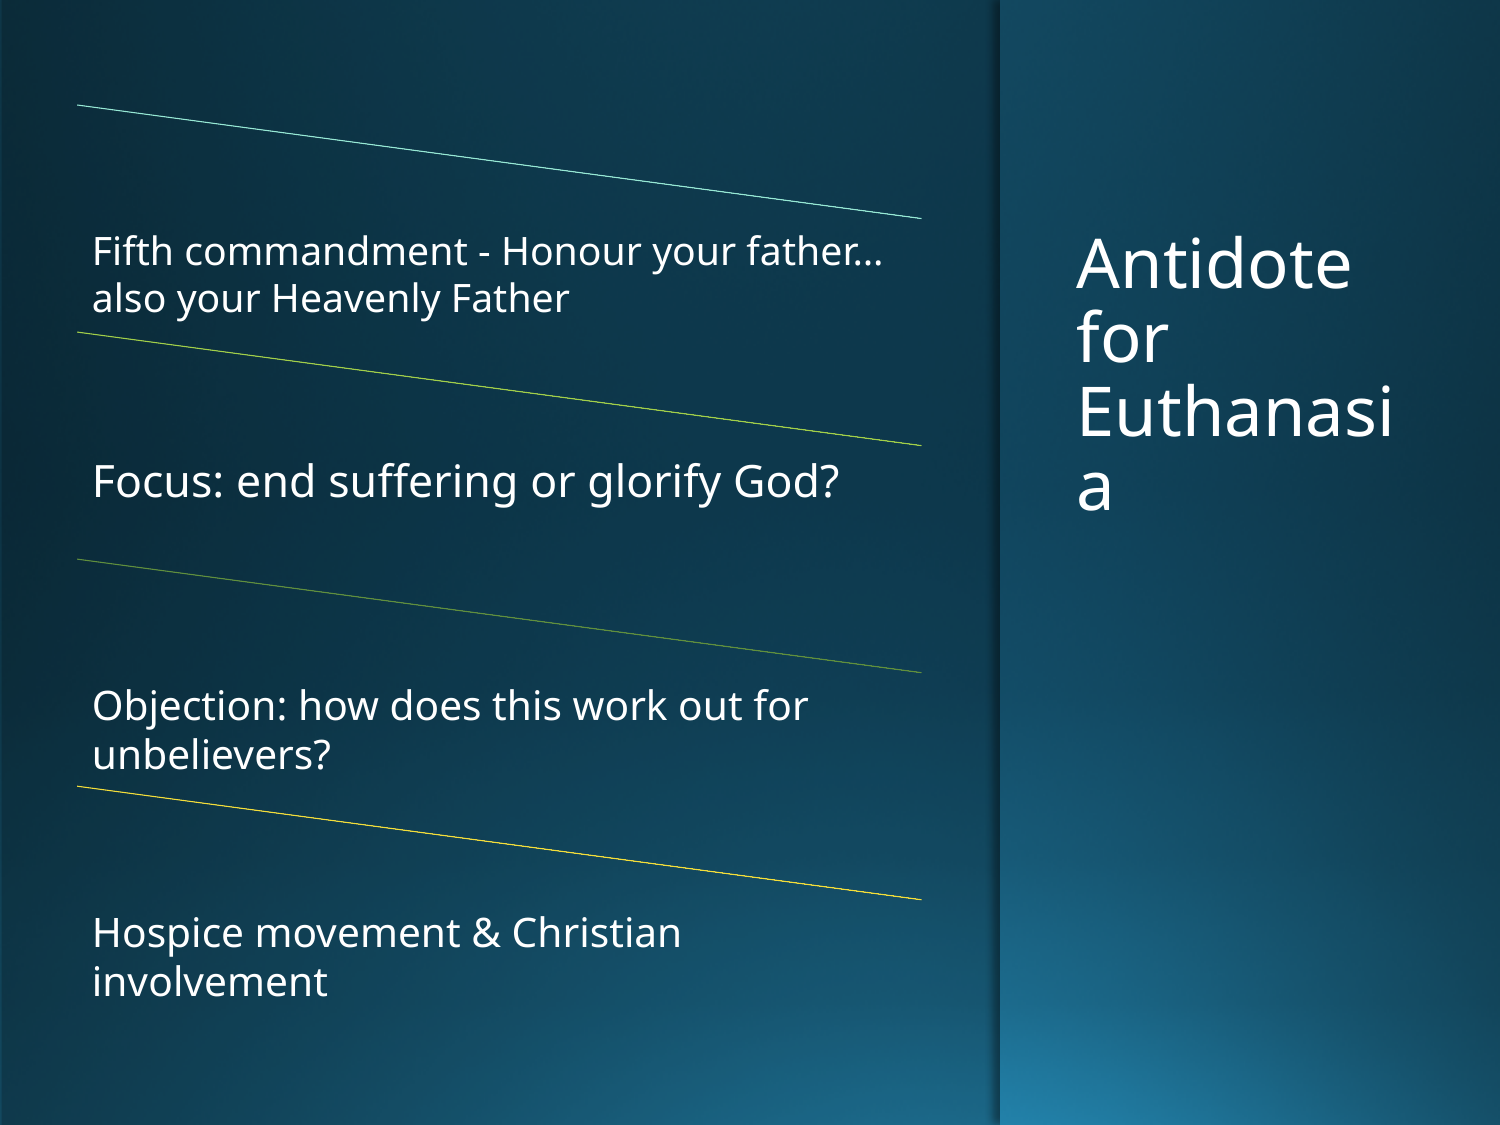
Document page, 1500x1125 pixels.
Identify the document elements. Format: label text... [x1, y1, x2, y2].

text_box [1, 0, 988, 1125]
text_box [999, 0, 1500, 1125]
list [77, 104, 922, 1014]
title Antidote for Euthanasia [1061, 221, 1423, 1014]
